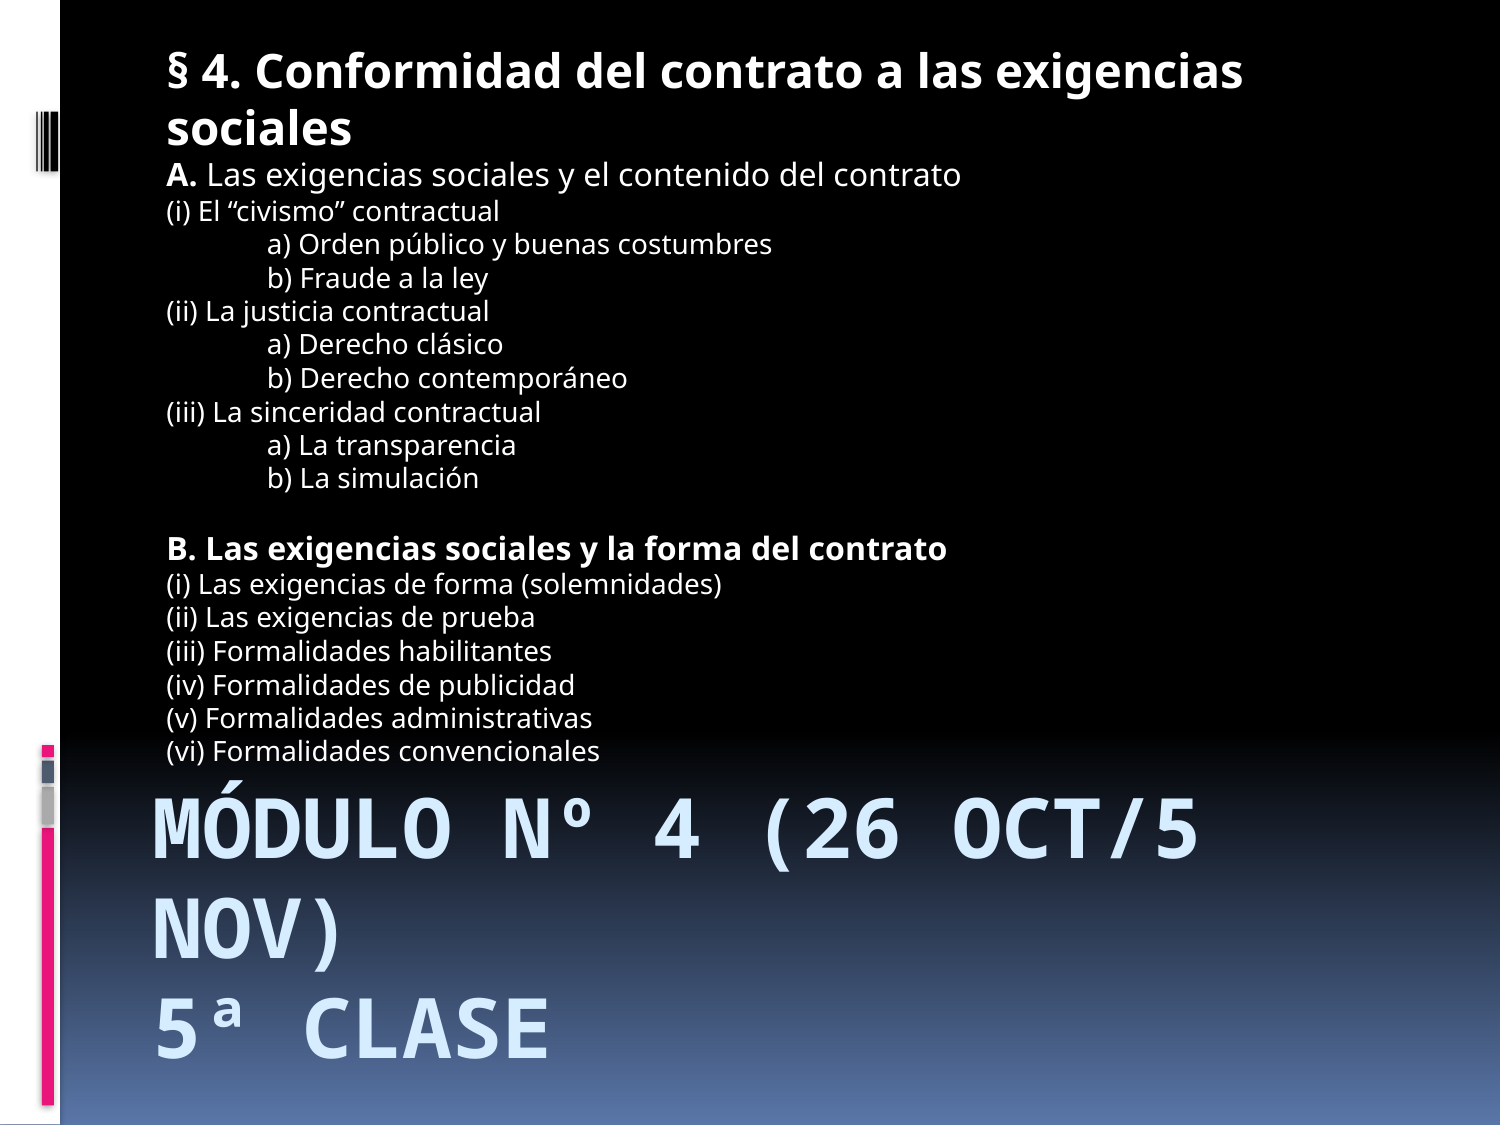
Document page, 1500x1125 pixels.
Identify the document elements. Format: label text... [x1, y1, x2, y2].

subtitle § 4. Conformidad del contrato a las exigencias sociales A. Las exigencias sociales y el contenido del contrato (i) El “civismo” contractual a) Orden público y buenas costumbres b) Fraude a la ley (ii) La justicia contractual a) Derecho clásico b) Derecho contemporáneo (iii) La sinceridad contractual a) La transparencia b) La simulación B. Las exigencias sociales y la forma del contrato (i) Las exigencias de forma (solemnidades) (ii) Las exigencias de prueba (iii) Formalidades habilitantes (iv) Formalidades de publicidad (v) Formalidades administrativas (vi) Formalidades convencionales [149, 24, 1426, 776]
title Módulo nº 4 (26 oct/5 nov) 5ª Clase [137, 767, 1414, 1092]
